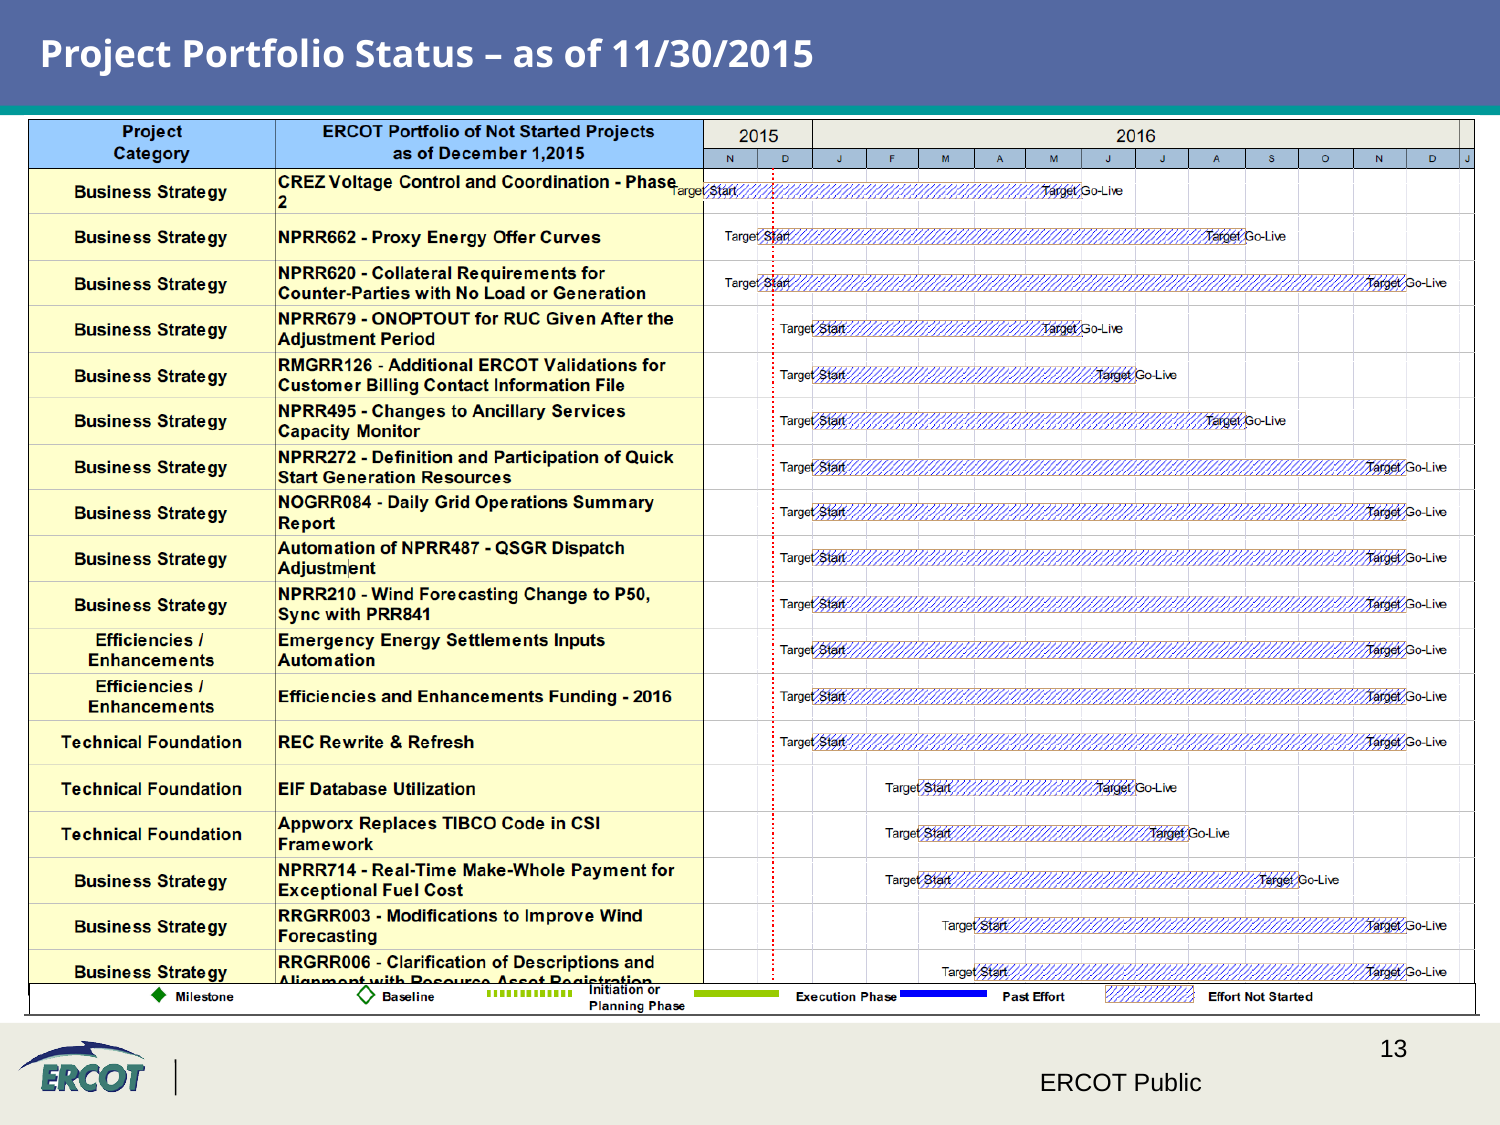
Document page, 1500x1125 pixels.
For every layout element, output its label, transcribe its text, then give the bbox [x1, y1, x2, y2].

picture [10, 1031, 151, 1111]
text_box Project Portfolio Status – as of 11/30/2015 [24, 30, 1163, 106]
footer ERCOT Public [1025, 1059, 1438, 1125]
picture [24, 115, 1480, 1016]
text_box [24, 22, 1450, 85]
